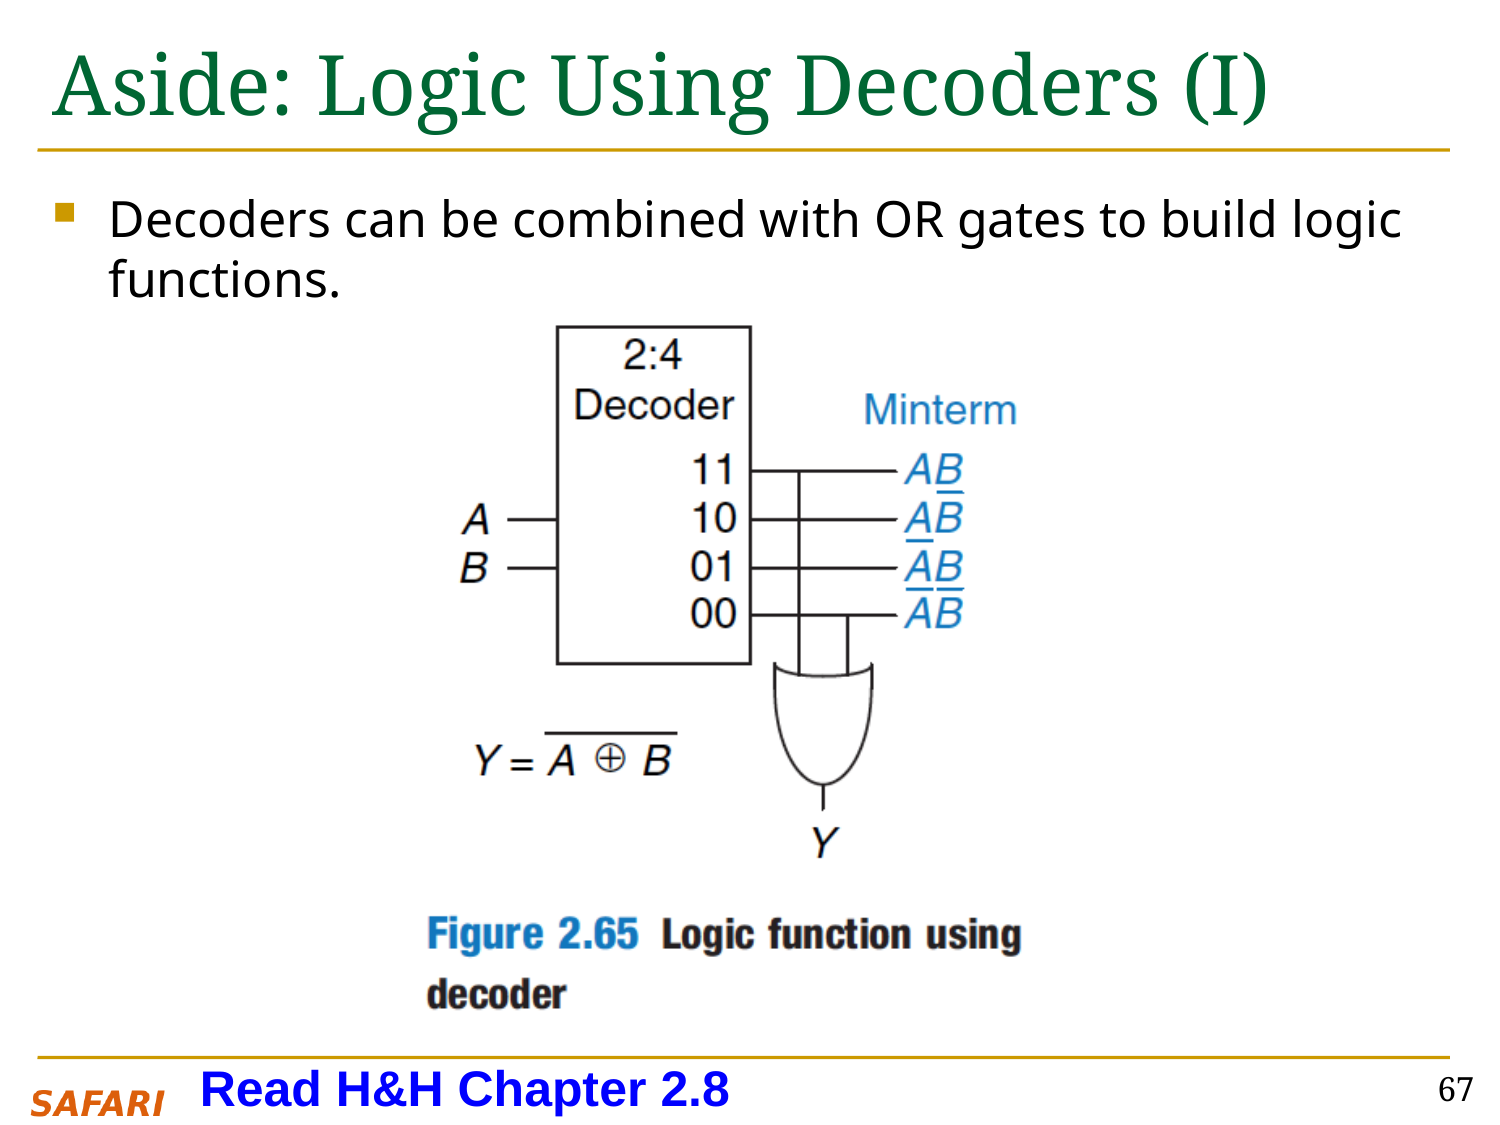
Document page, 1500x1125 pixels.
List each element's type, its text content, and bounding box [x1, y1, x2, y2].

picture [399, 294, 1044, 1046]
slide_number 67 [1139, 1045, 1490, 1121]
list Decoders can be combined with OR gates to build logic functions. [37, 179, 1450, 1025]
title Aside: Logic Using Decoders (I) [37, 24, 1450, 170]
text_box Read H&H Chapter 2.8 [184, 1049, 745, 1124]
picture [29, 1083, 169, 1124]
